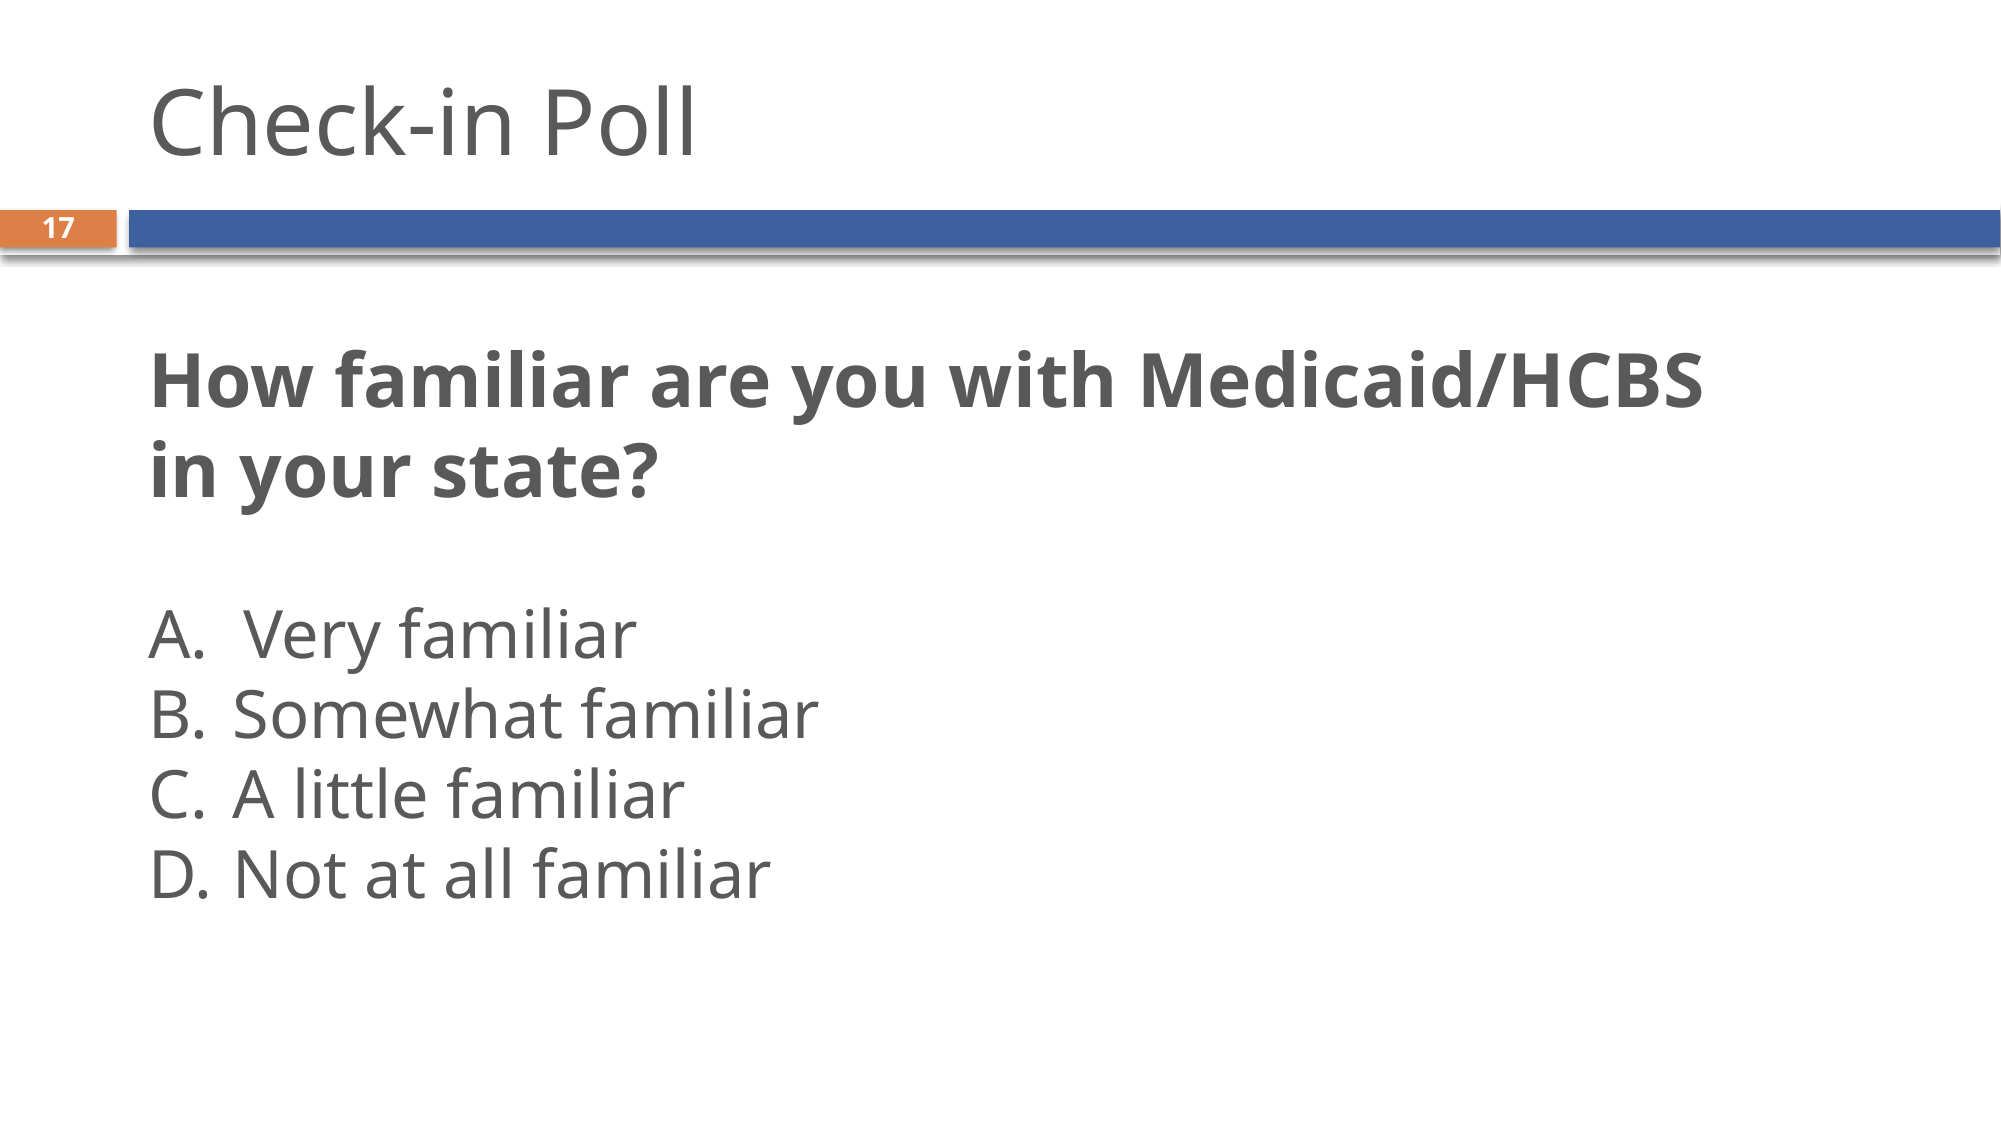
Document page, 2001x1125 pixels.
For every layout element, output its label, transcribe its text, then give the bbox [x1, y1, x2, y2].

slide_number 17 [0, 208, 117, 249]
title Check-in Poll [133, 37, 1917, 200]
text_box How familiar are you with Medicaid/HCBS in your state? A. Very familiar Somewhat familiar A little familiar Not at all familiar [133, 324, 1803, 1010]
